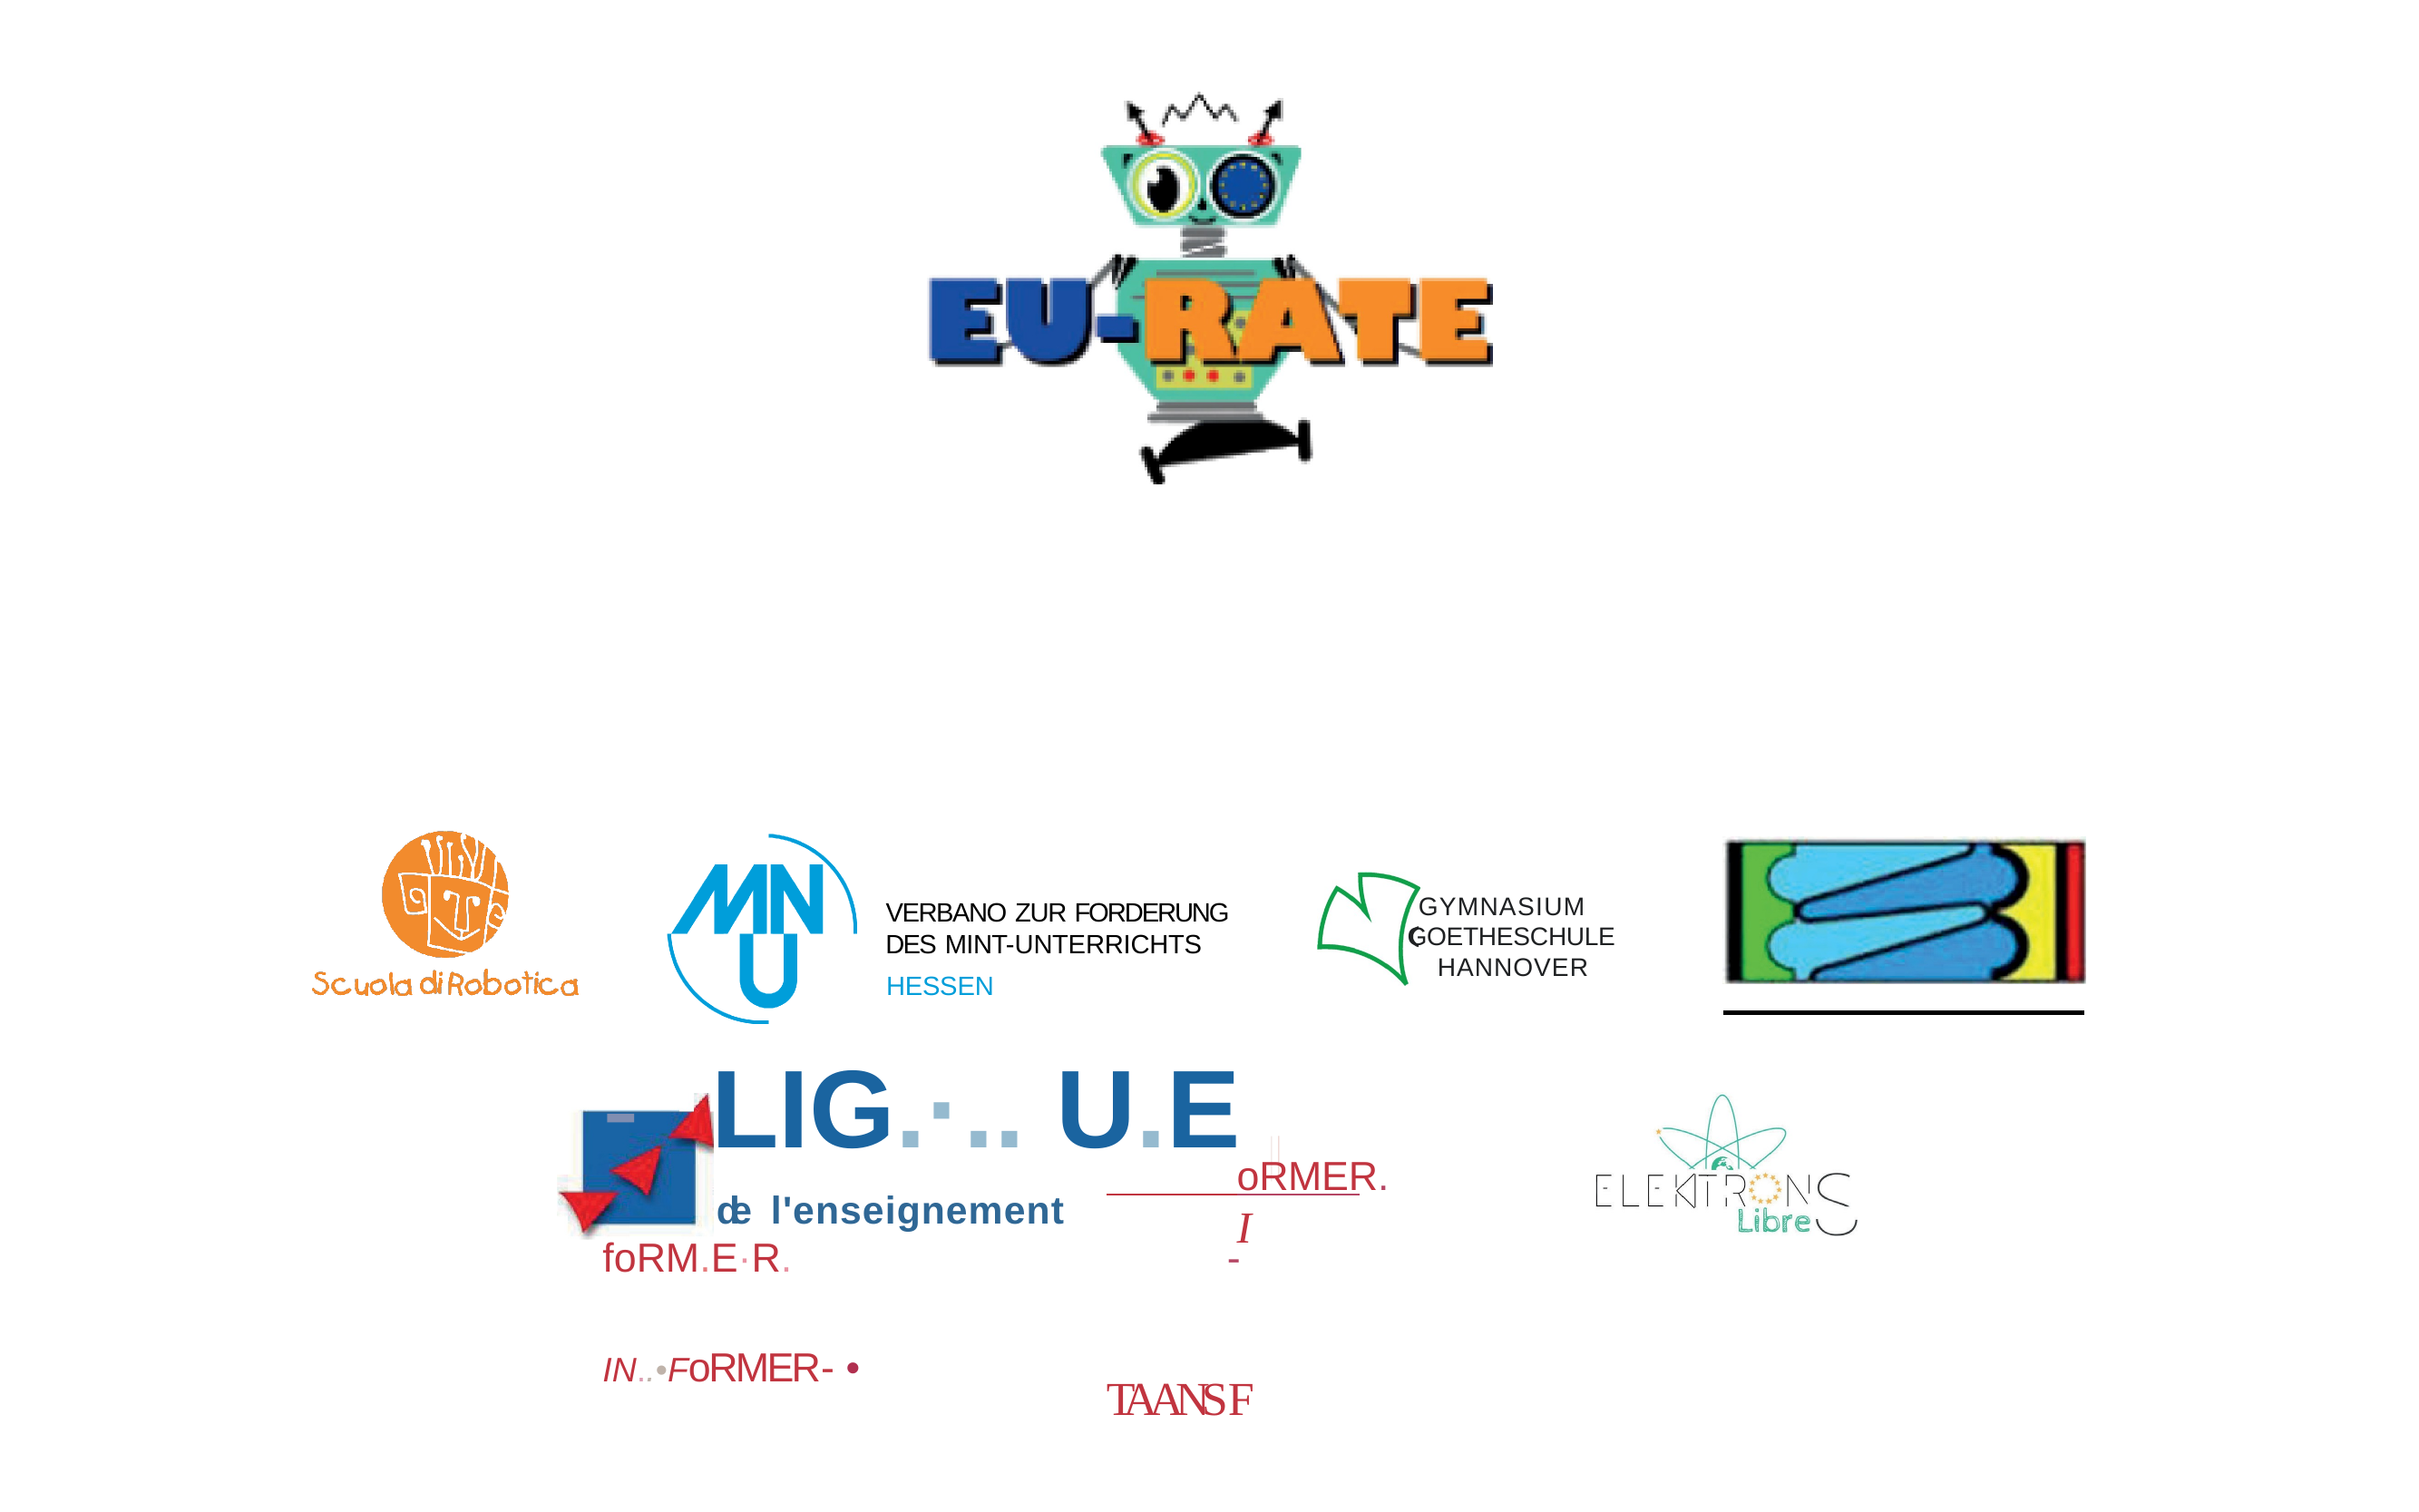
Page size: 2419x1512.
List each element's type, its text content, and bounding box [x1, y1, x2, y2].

picture [667, 940, 745, 1024]
picture [1722, 835, 2087, 984]
text_box GYMNASIUM GOETHESCHULE HANNOVER [1425, 888, 1623, 981]
text_box - LIG.·.. U.E foRM.E·R. -IN..•FoRMER- • TAANSF [600, 1058, 1440, 1425]
picture [927, 92, 1493, 484]
picture [667, 834, 857, 1024]
picture [1595, 1092, 1858, 1236]
text_box oRMER. I [1234, 1148, 1404, 1253]
picture [776, 834, 857, 913]
picture [557, 1092, 714, 1240]
text_box de l'enseignement [718, 1183, 1071, 1232]
picture [1317, 872, 1420, 986]
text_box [1271, 1136, 1280, 1182]
text_box VERBANO ZUR FORDERUNG DES MINT-UNTERRICHTS HESSEN [883, 893, 1230, 1001]
picture [281, 790, 610, 1037]
